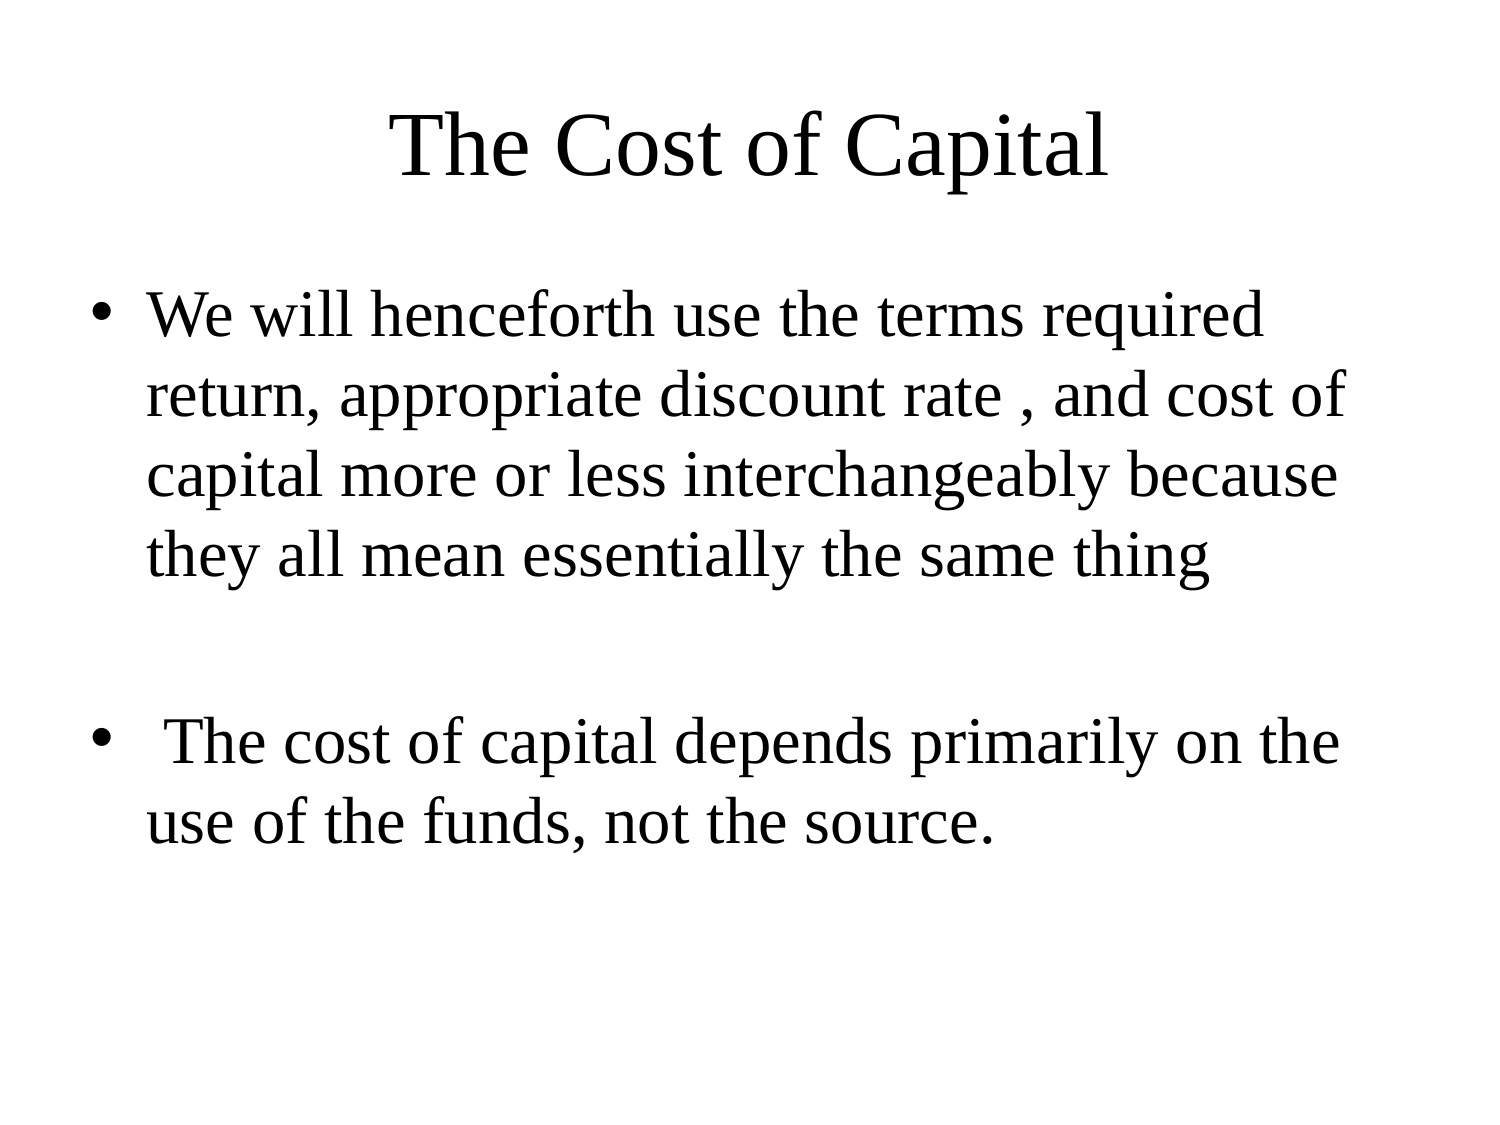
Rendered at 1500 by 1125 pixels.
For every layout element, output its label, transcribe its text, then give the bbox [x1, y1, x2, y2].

title The Cost of Capital [75, 45, 1425, 233]
list We will henceforth use the terms required return, appropriate discount rate , and cost of capital more or less interchangeably because they all mean essentially the same thing The cost of capital depends primarily on the use of the funds, not the source. [75, 262, 1425, 1005]
